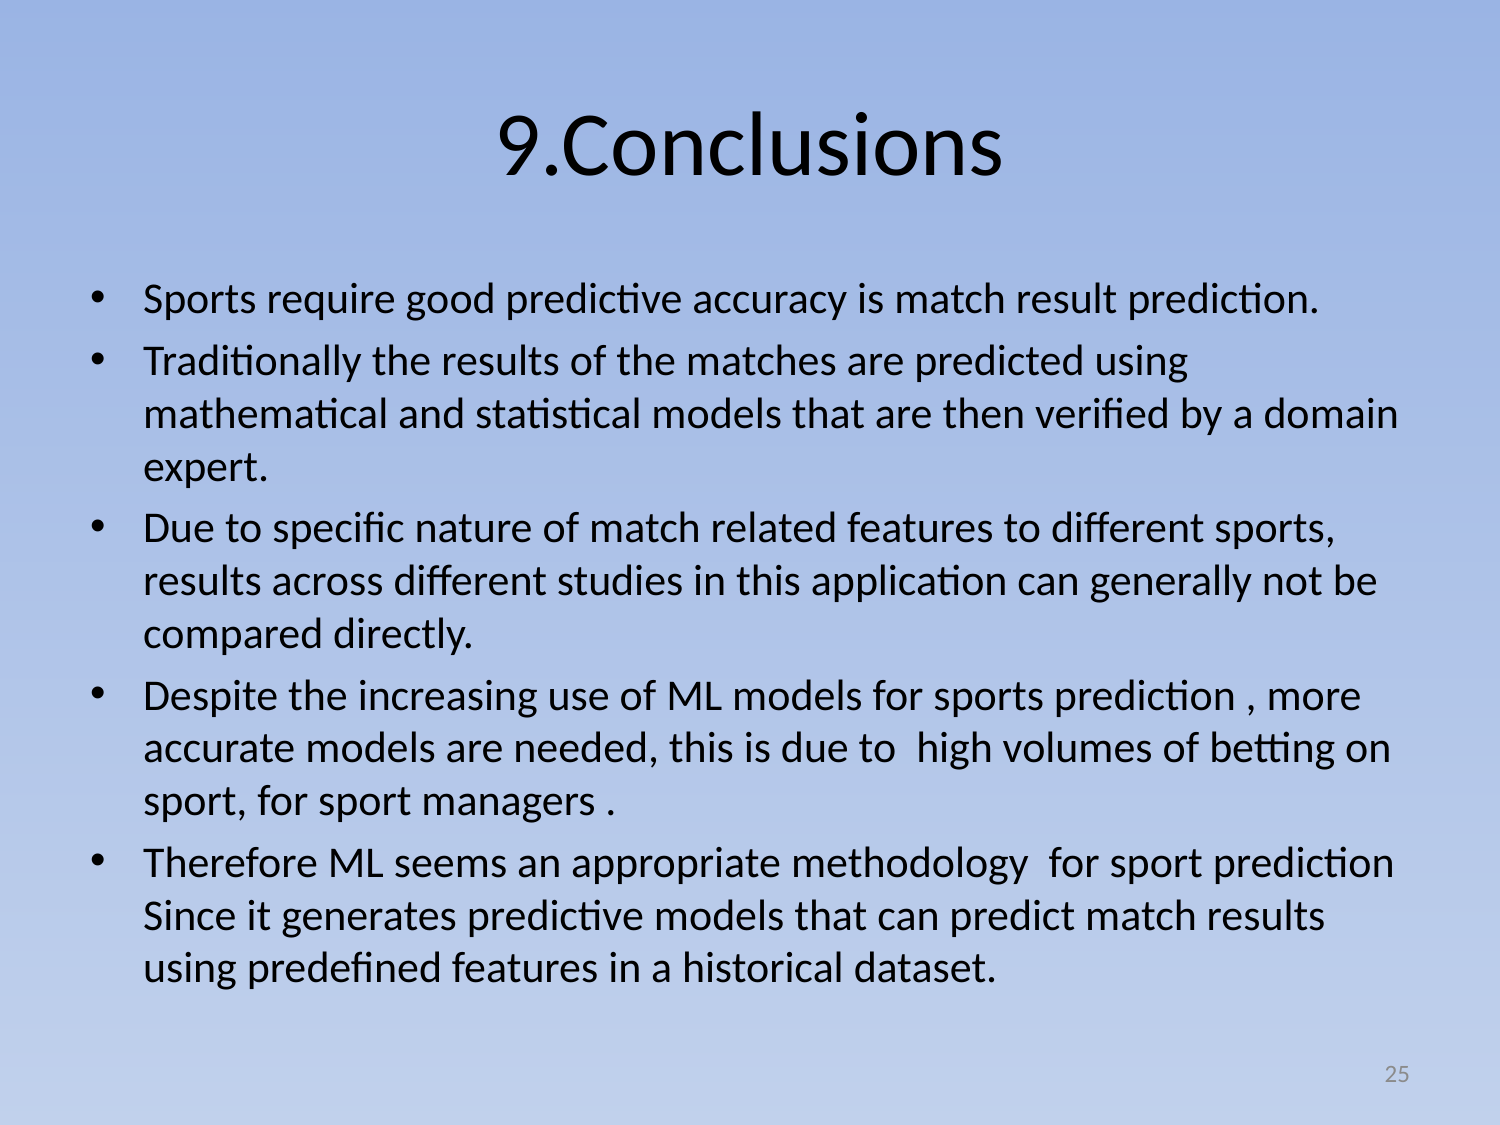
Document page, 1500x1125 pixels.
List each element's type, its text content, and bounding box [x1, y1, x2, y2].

title 9.Conclusions [75, 45, 1425, 233]
slide_number 25 [1074, 1042, 1425, 1103]
list Sports require good predictive accuracy is match result prediction. Traditionally the results of the matches are predicted using mathematical and statistical models that are then verified by a domain expert. Due to specific nature of match related features to different sports, results across different studies in this application can generally not be compared directly. Despite the increasing use of ML models for sports prediction , more accurate models are needed, this is due to high volumes of betting on sport, for sport managers . Therefore ML seems an appropriate methodology for sport prediction Since it generates predictive models that can predict match results using predefined features in a historical dataset. [75, 262, 1425, 1005]
